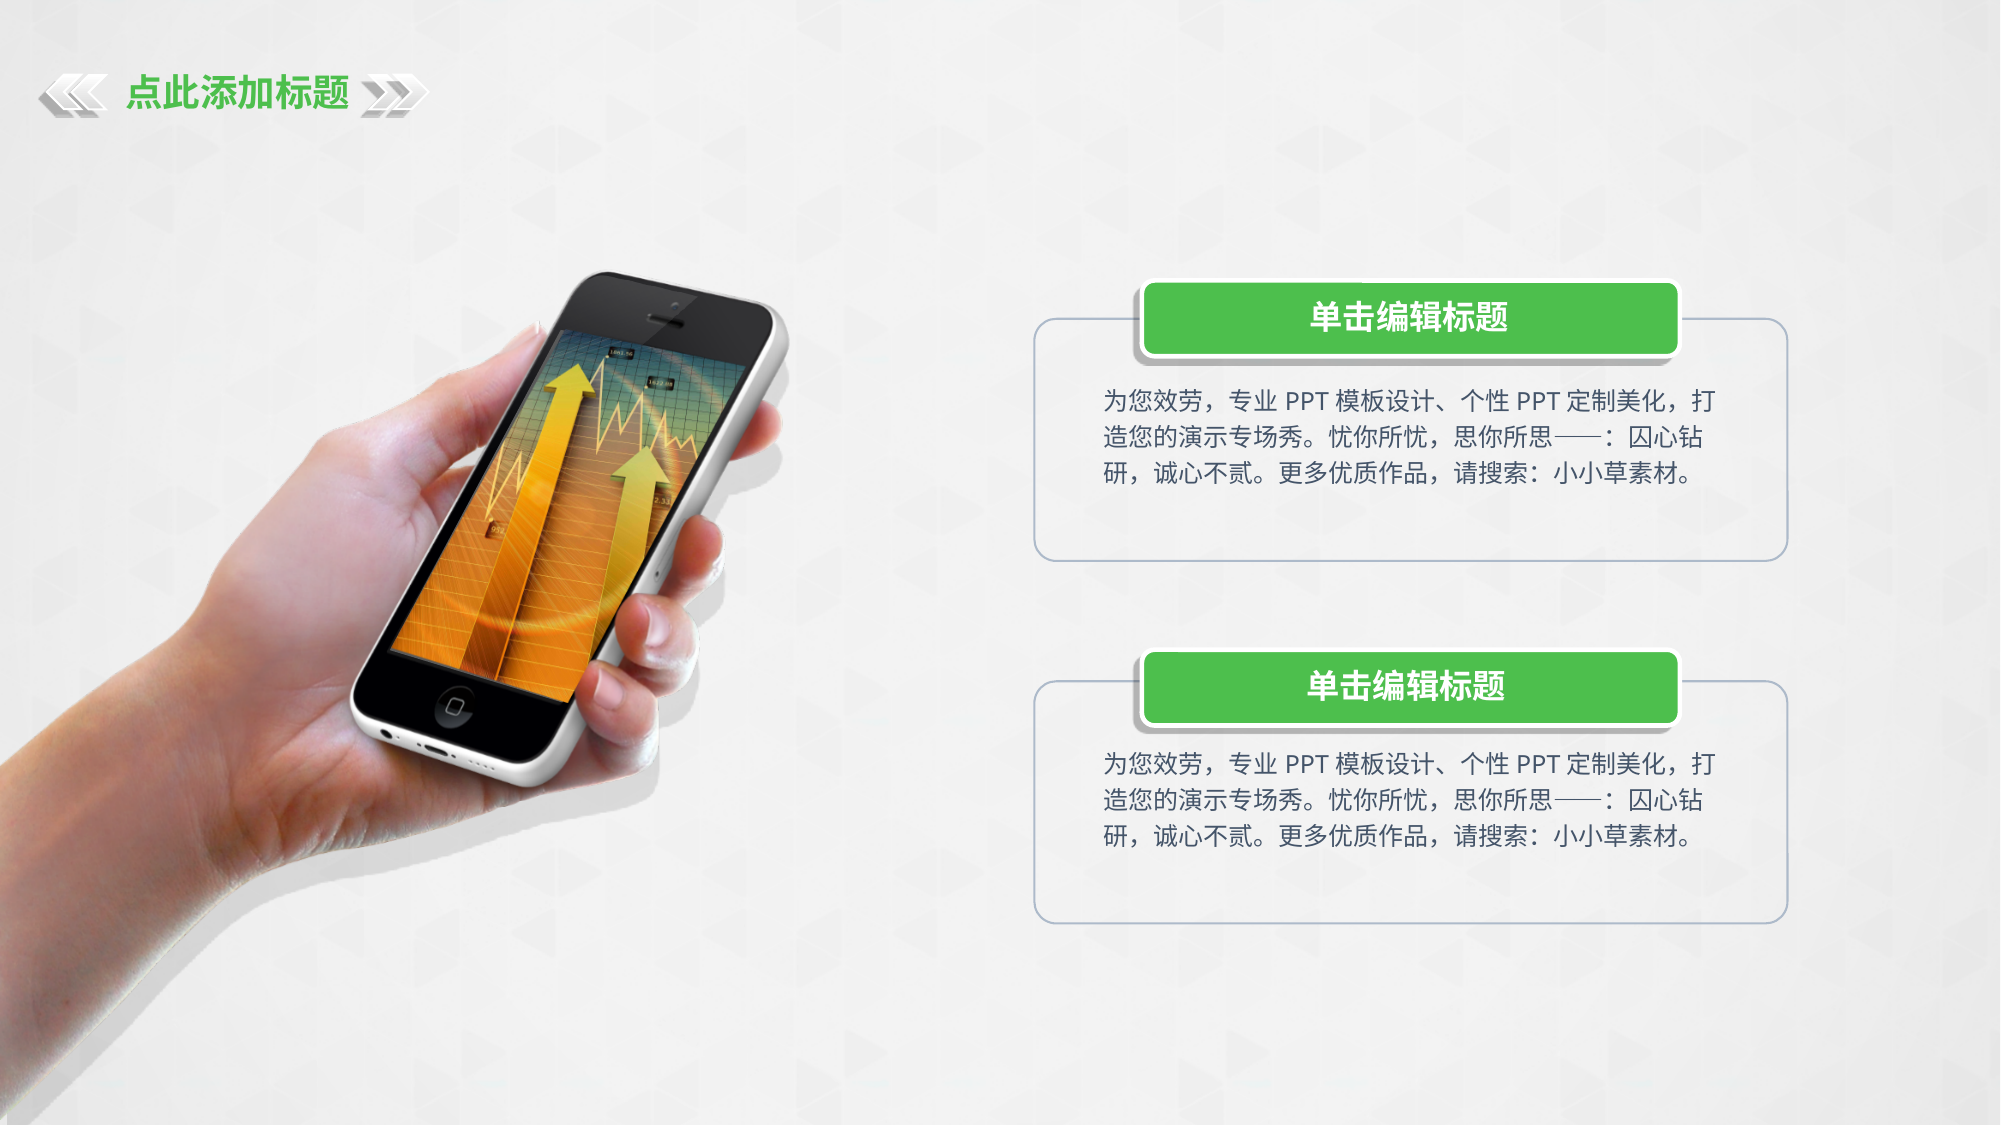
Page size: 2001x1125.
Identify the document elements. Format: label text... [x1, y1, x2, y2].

text_box 为您效劳，专业PPT模板设计、个性PPT定制美化，打造您的演示专场秀。忧你所忧，思你所思——：囚心钻研，诚心不贰。更多优质作品，请搜索：小小草素材。 [1089, 735, 1733, 858]
text_box [1141, 649, 1680, 726]
picture [0, 0, 2001, 1125]
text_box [0, 238, 844, 1125]
text_box [1034, 681, 1788, 924]
text_box 单击编辑标题 [1179, 288, 1639, 344]
text_box 为您效劳，专业PPT模板设计、个性PPT定制美化，打造您的演示专场秀。忧你所忧，思你所思——：囚心钻研，诚心不贰。更多优质作品，请搜索：小小草素材。 [1089, 372, 1733, 496]
text_box [1141, 280, 1680, 357]
text_box [1034, 318, 1788, 561]
text_box 单击编辑标题 [1176, 658, 1636, 713]
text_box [46, 61, 429, 123]
picture [391, 329, 747, 703]
